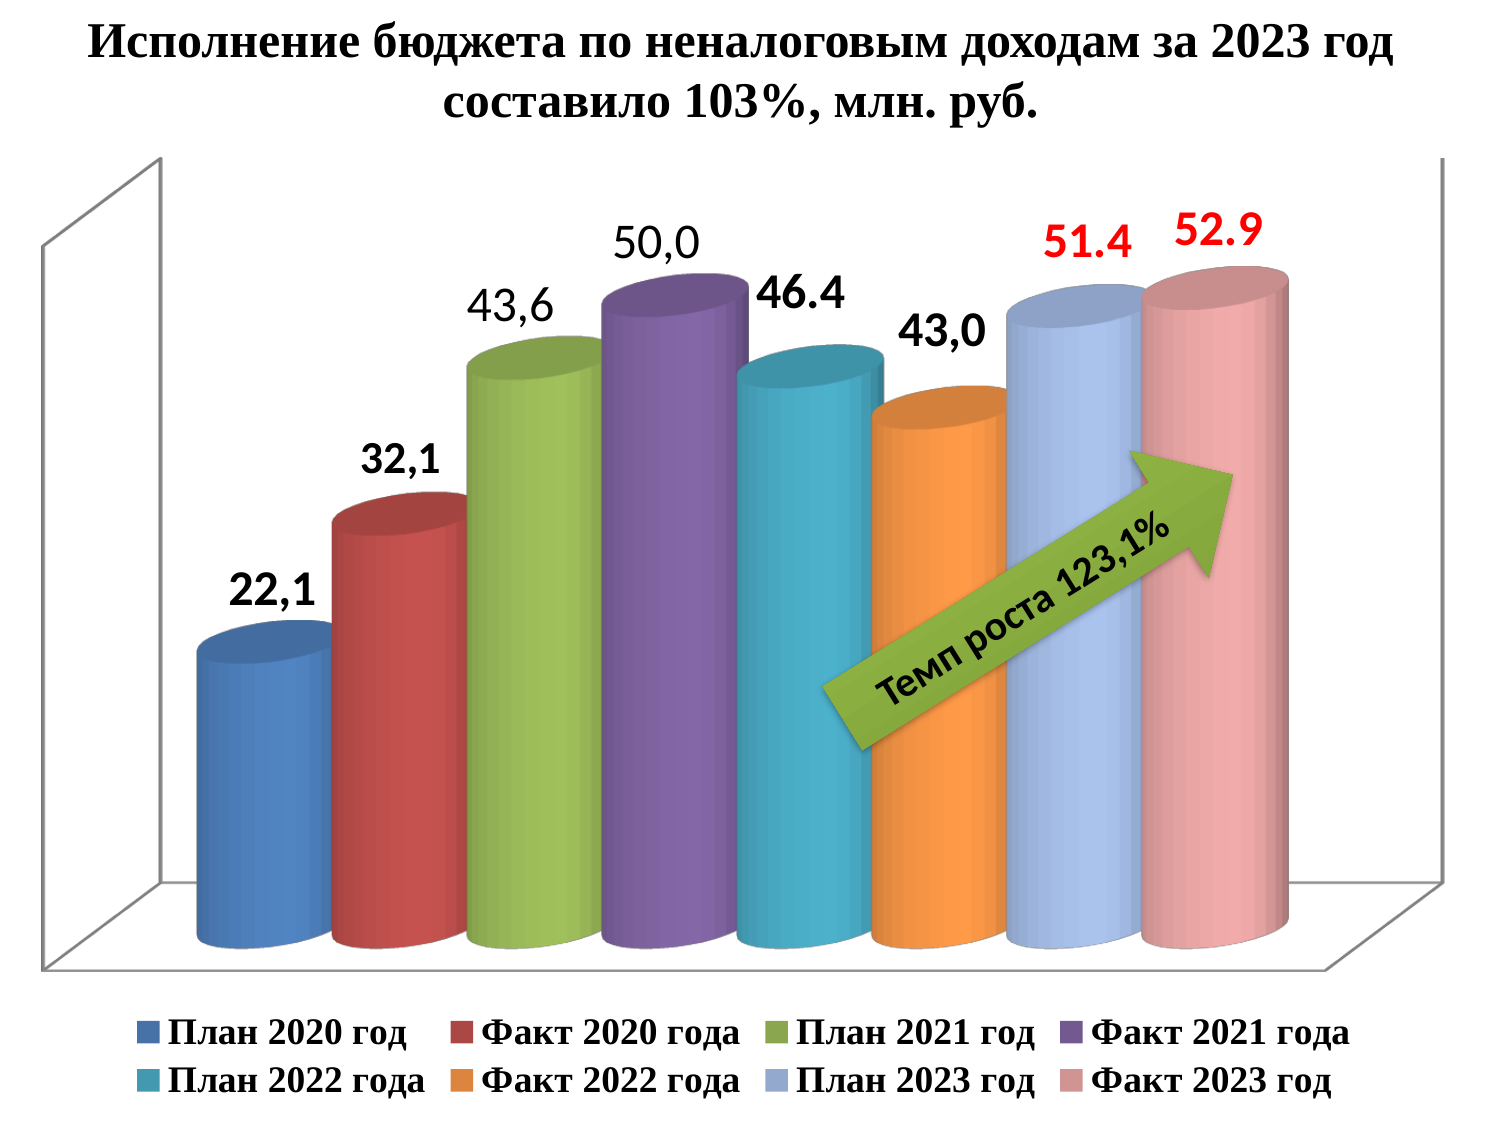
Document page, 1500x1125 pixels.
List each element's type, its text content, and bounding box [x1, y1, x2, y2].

list Исполнение бюджета по неналоговым доходам за 2023 год составило 103%, млн. руб. [24, 0, 1443, 135]
chart [12, 137, 1476, 1109]
